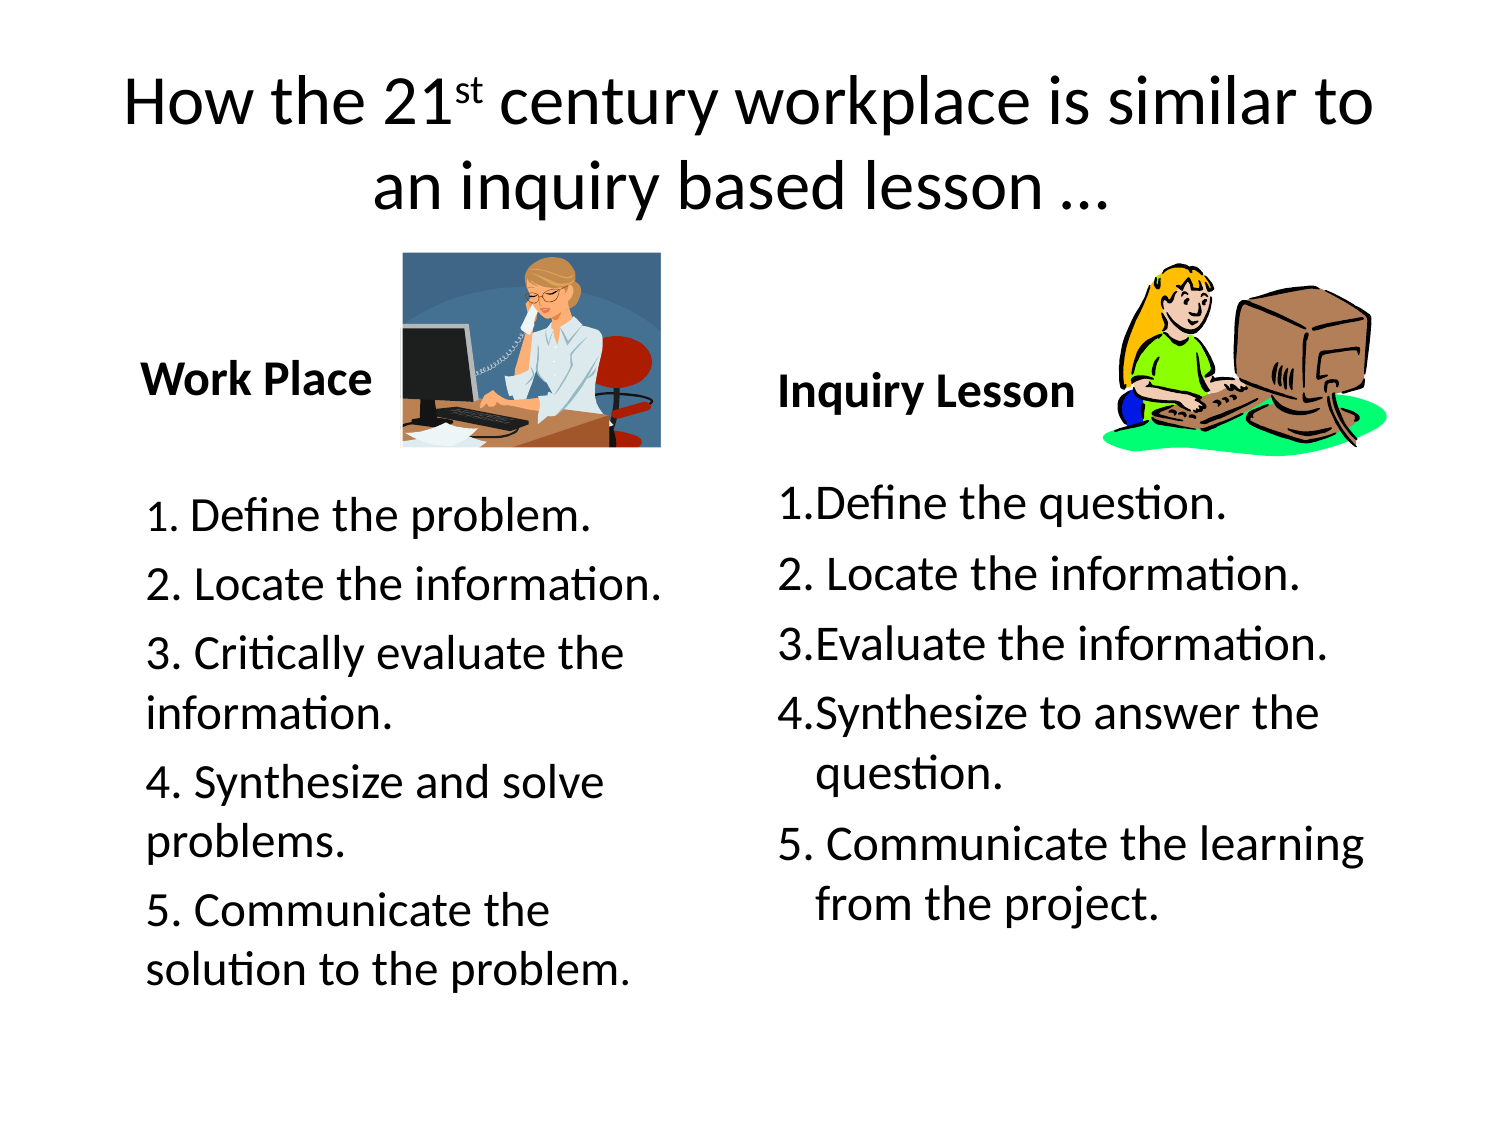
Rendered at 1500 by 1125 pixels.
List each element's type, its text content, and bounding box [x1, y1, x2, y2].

picture [1074, 262, 1413, 458]
list Inquiry Lesson [761, 312, 1069, 425]
title How the 21st century workplace is similar to an inquiry based lesson … [75, 45, 1425, 233]
picture [399, 249, 664, 451]
list 1. Define the problem. 2. Locate the information. 3. Critically evaluate the information. 4. Synthesize and solve problems. 5. Communicate the solution to the problem. [75, 474, 738, 1005]
list Define the question. Locate the information. Evaluate the information. Synthesize to answer the question. 5. Communicate the learning from the project. [761, 462, 1425, 1005]
list Work Place [125, 312, 394, 413]
